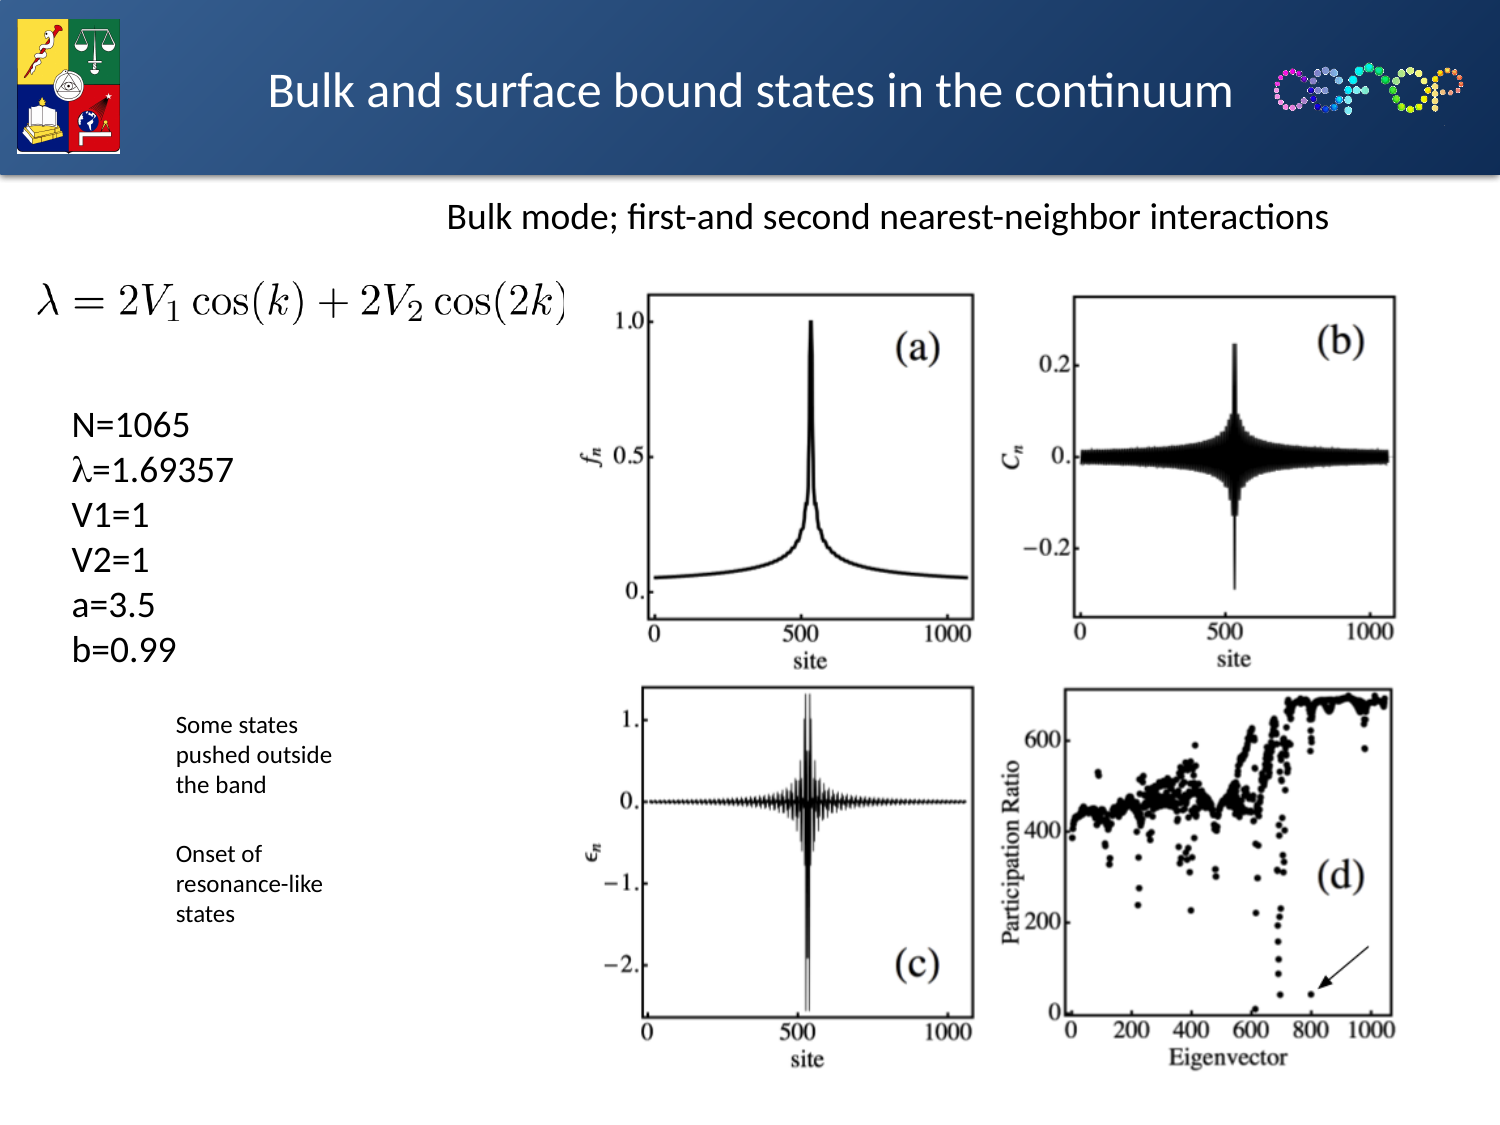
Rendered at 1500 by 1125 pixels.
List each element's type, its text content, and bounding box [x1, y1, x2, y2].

text_box Some states pushed outside the band [161, 701, 370, 806]
text_box N=1065 l=1.69357 V1=1 V2=1 a=3.5 b=0.99 [56, 392, 285, 678]
picture [17, 18, 140, 160]
text_box Bulk mode; first-and second nearest-neighbor interactions [431, 184, 1385, 245]
picture [1237, 24, 1500, 166]
text_box Bulk and surface bound states in the continuum [0, 0, 1500, 176]
text_box Onset of resonance-like states [161, 830, 370, 936]
picture [37, 263, 1425, 1095]
